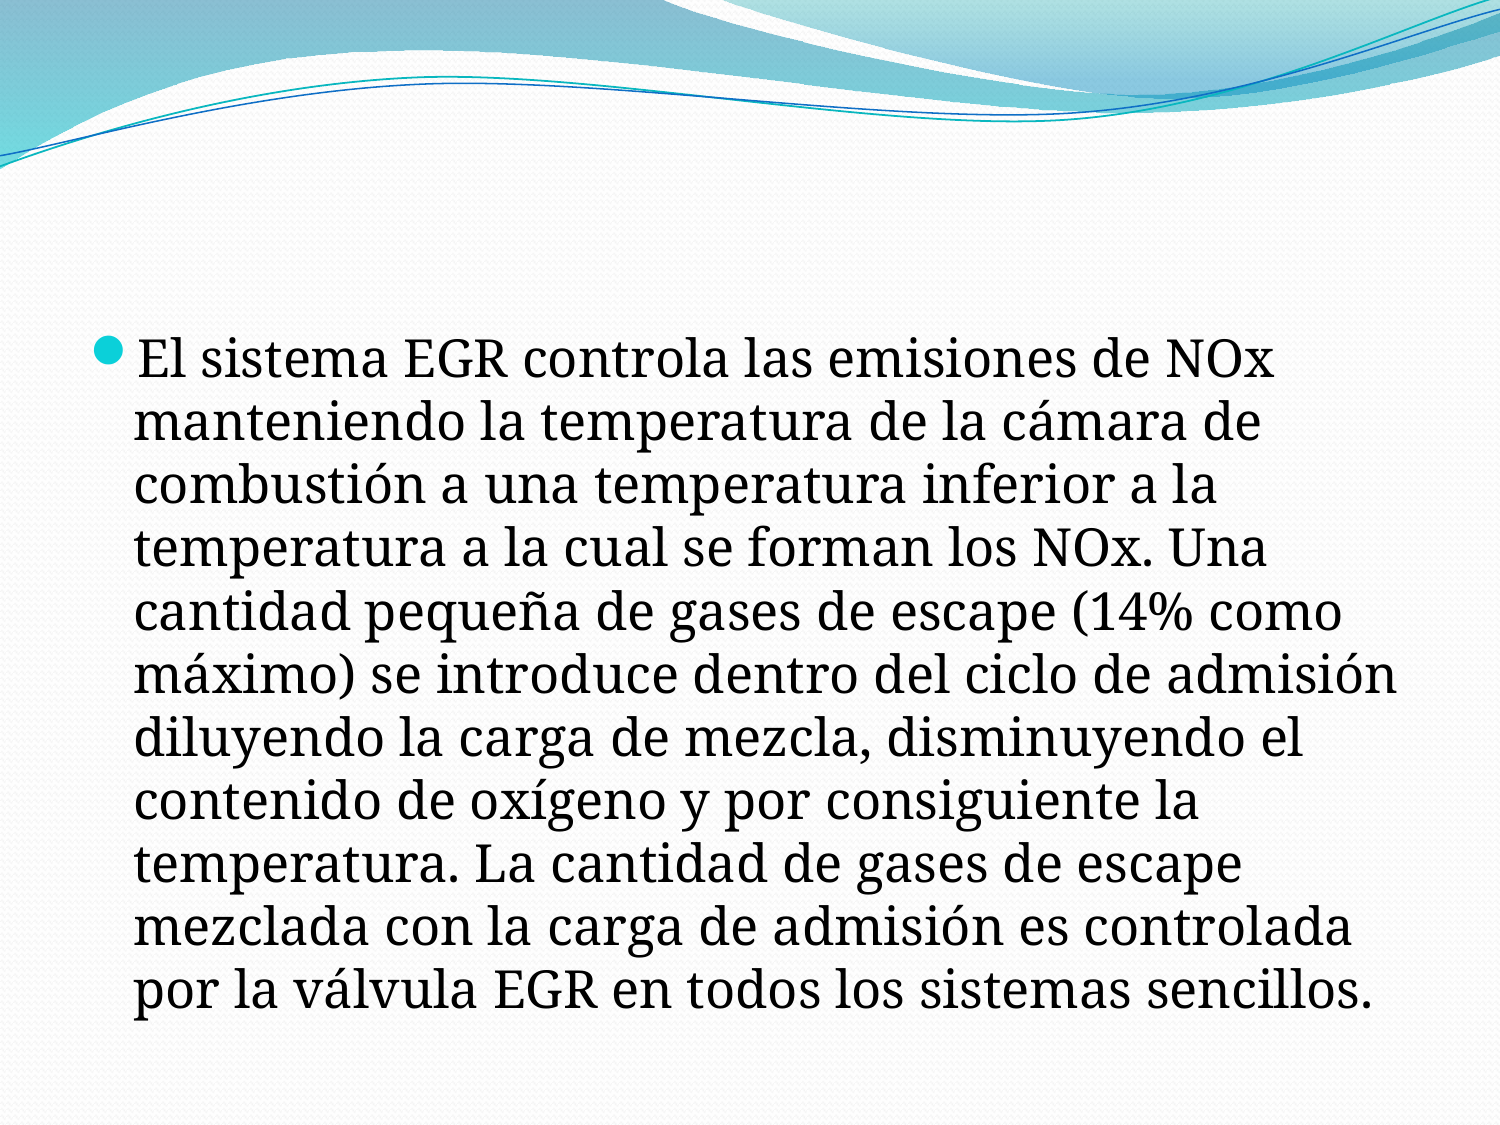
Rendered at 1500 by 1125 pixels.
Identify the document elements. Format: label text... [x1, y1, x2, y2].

list El sistema EGR controla las emisiones de NOx manteniendo la temperatura de la cámara de combustión a una temperatura inferior a la temperatura a la cual se forman los NOx. Una cantidad pequeña de gases de escape (14% como máximo) se introduce dentro del ciclo de admisión diluyendo la carga de mezcla, disminuyendo el contenido de oxígeno y por consiguiente la temperatura. La cantidad de gases de escape mezclada con la carga de admisión es controlada por la válvula EGR en todos los sistemas sencillos. [75, 317, 1425, 1038]
